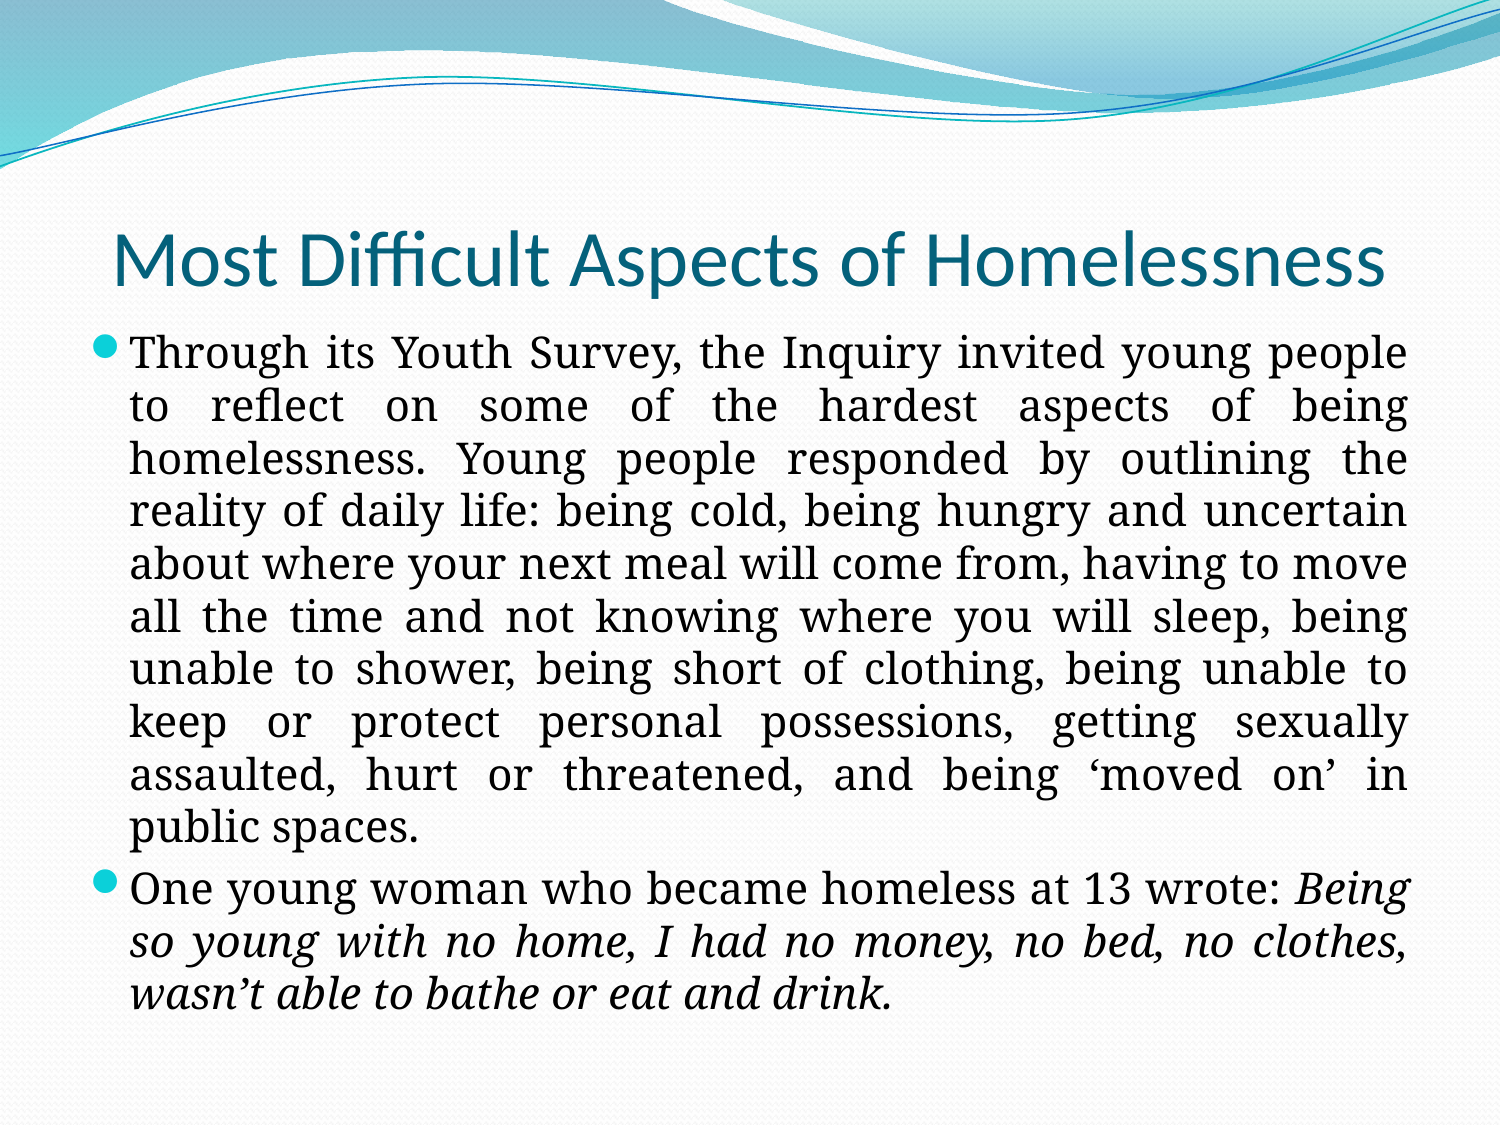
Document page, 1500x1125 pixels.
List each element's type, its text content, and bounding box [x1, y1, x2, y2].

title Most Difficult Aspects of Homelessness [75, 115, 1425, 303]
list Through its Youth Survey, the Inquiry invited young people to reflect on some of the hardest aspects of being homelessness. Young people responded by outlining the reality of daily life: being cold, being hungry and uncertain about where your next meal will come from, having to move all the time and not knowing where you will sleep, being unable to shower, being short of clothing, being unable to keep or protect personal possessions, getting sexually assaulted, hurt or threatened, and being ‘moved on’ in public spaces. One young woman who became homeless at 13 wrote: Being so young with no home, I had no money, no bed, no clothes, wasn’t able to bathe or eat and drink. [75, 317, 1425, 1038]
